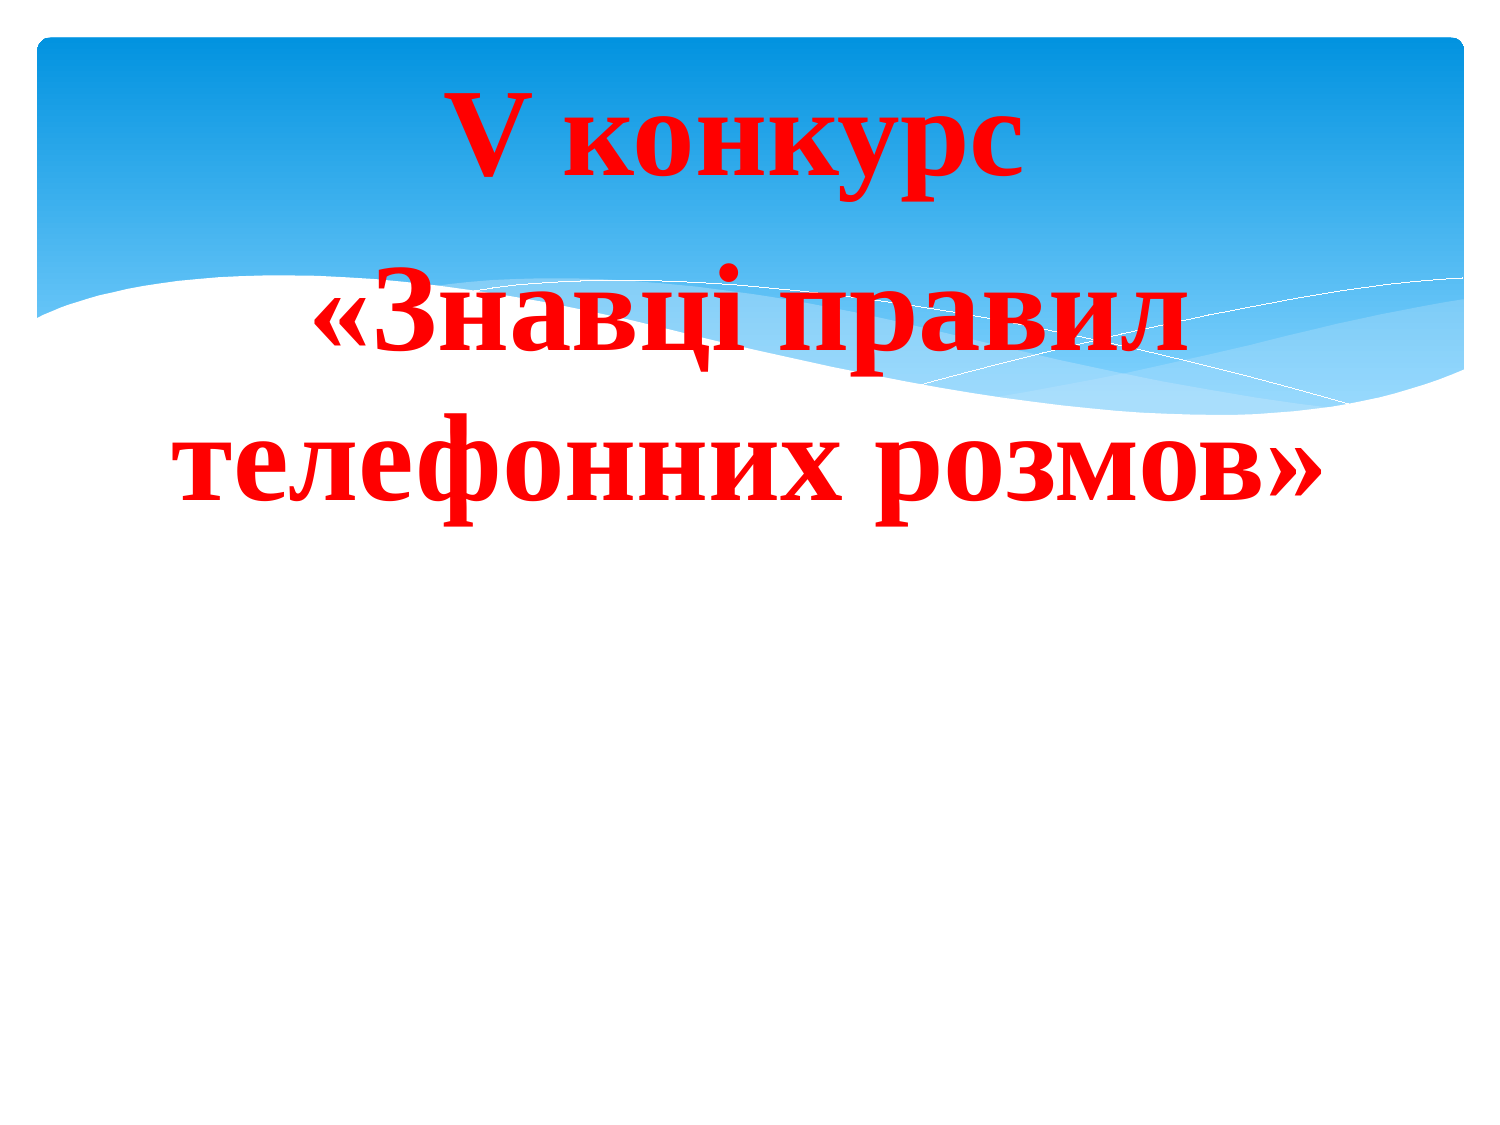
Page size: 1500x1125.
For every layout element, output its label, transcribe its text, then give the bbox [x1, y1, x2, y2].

list V конкурс «Знавці правил телефонних розмов» [29, 42, 1471, 1071]
